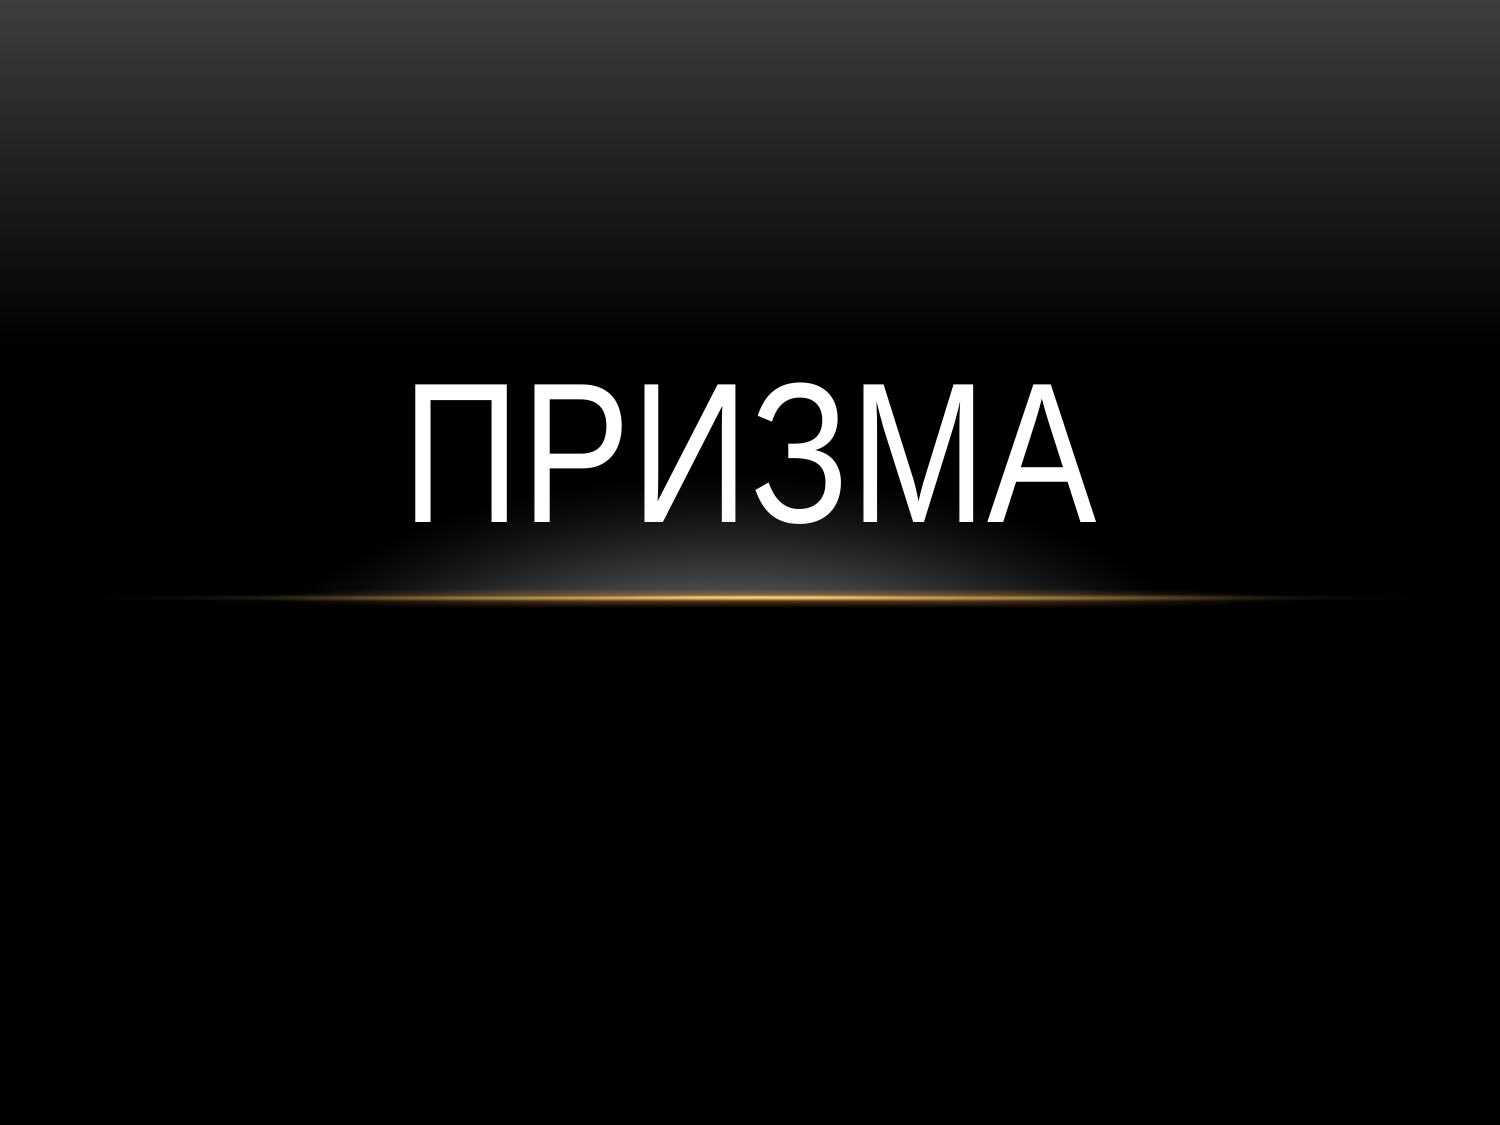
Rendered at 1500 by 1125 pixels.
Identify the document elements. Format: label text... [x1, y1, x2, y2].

picture [0, 0, 1500, 750]
title Призма [112, 329, 1388, 571]
